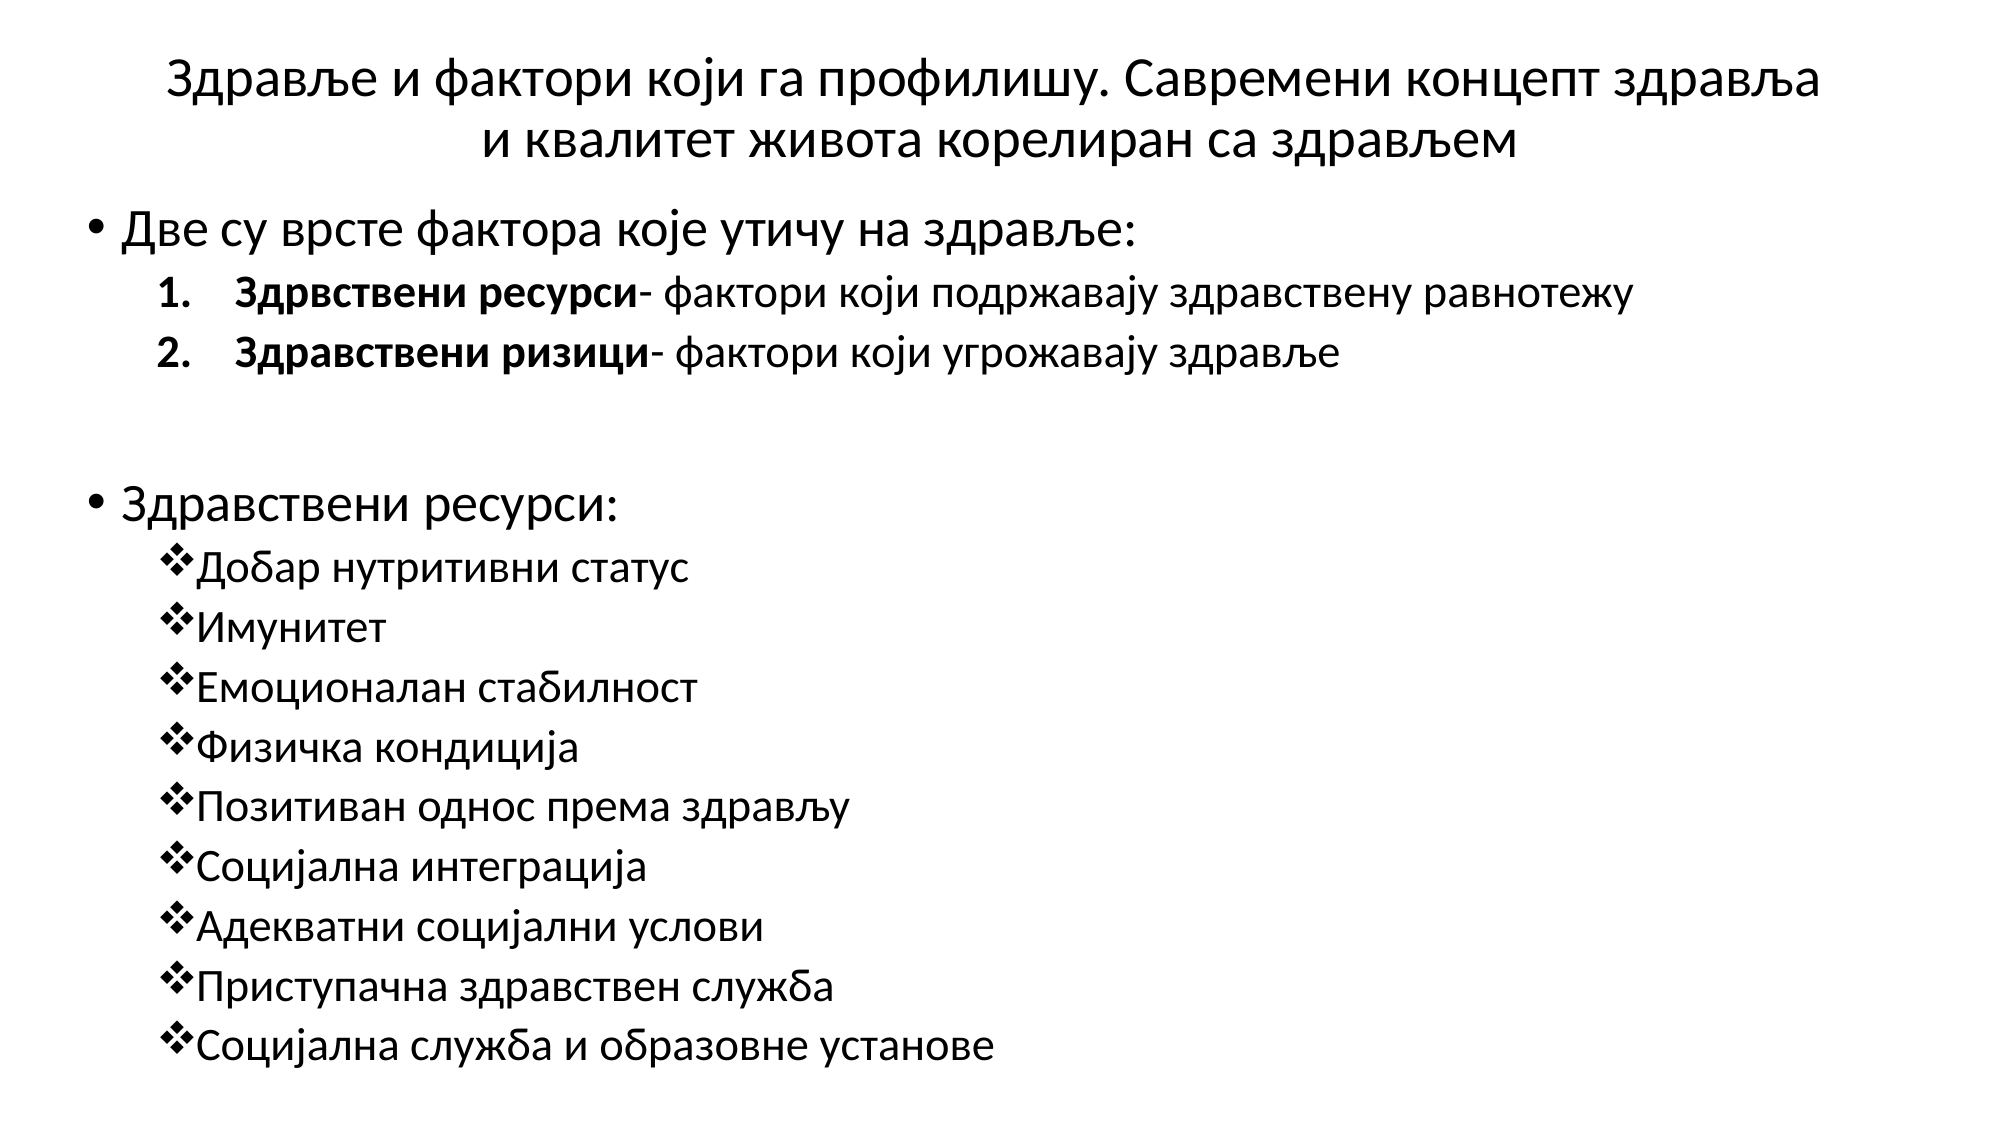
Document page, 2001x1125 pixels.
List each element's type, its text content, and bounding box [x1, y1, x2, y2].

list Две су врсте фактора које утичу на здравље: Здрвствени ресурси- фактори који подржавају здравствену равнотежу Здравствени ризици- фактори који угрожавају здравље Здравствени ресурси: Добар нутритивни статус Имунитет Емоционалан стабилност Физичка кондиција Позитиван однос према здрављу Социјална интеграција Адекватни социјални услови Приступачна здравствен служба Социјална служба и образовне установе [71, 192, 1944, 1088]
title Здравље и фактори који га профилишу. Савремени концепт здравља и квалитет живота корелиран са здрављем [137, 40, 1863, 178]
